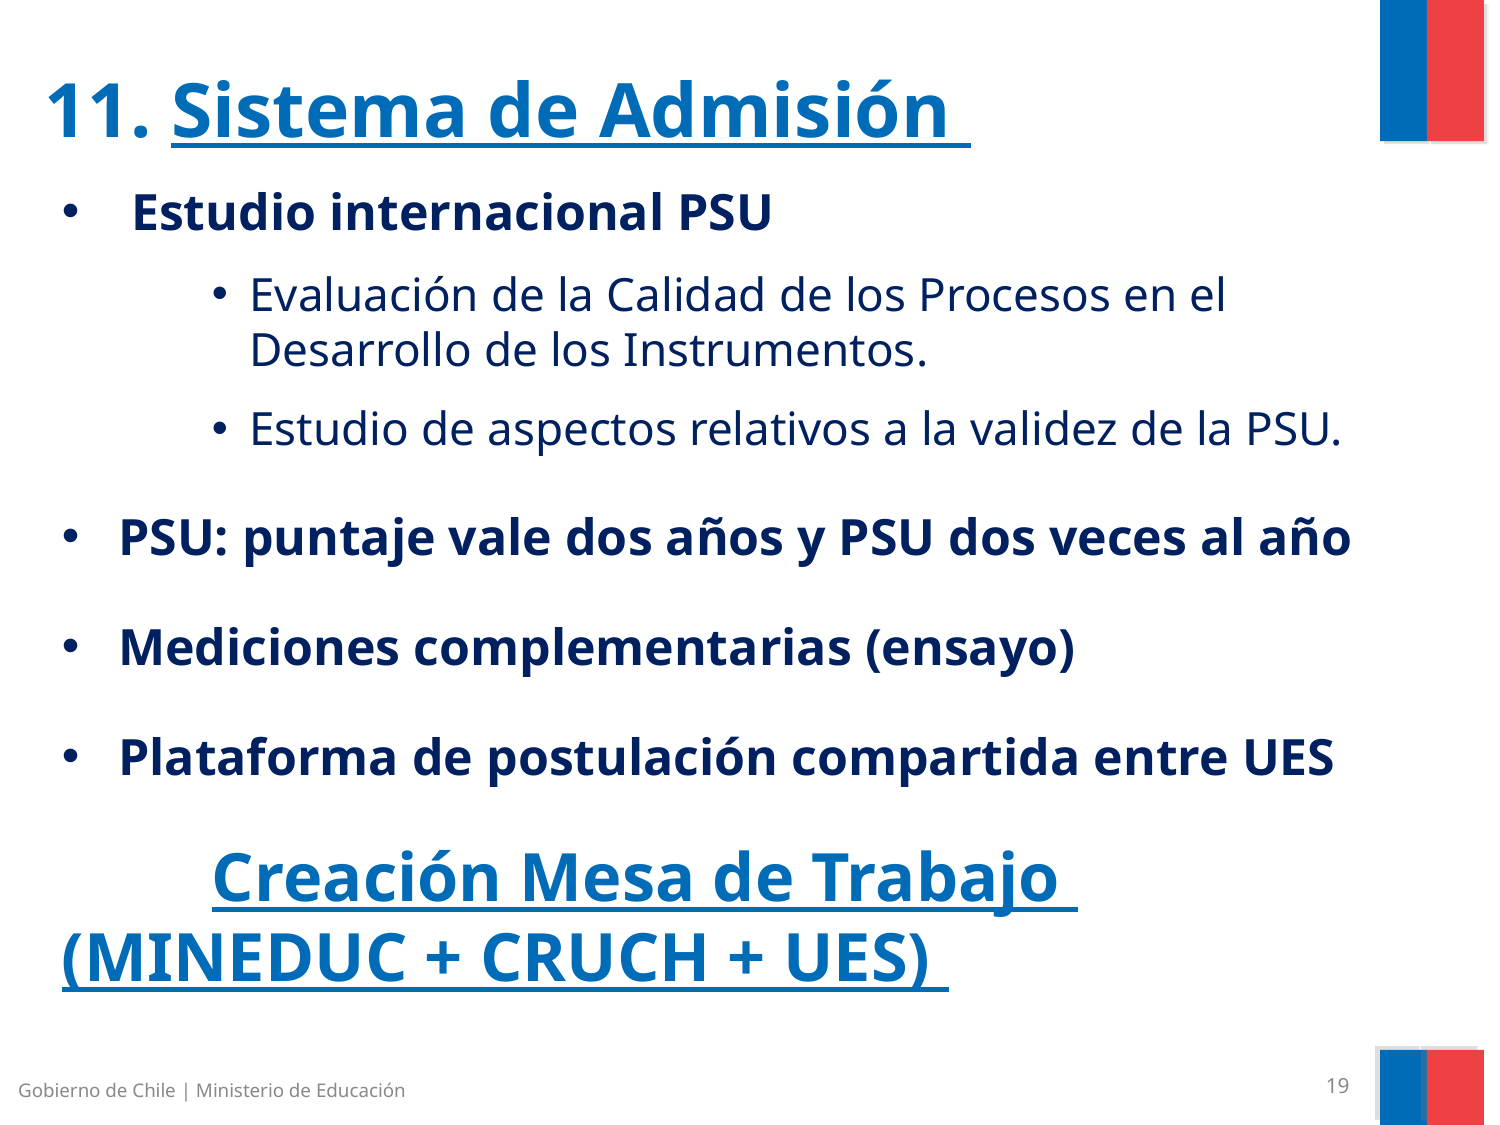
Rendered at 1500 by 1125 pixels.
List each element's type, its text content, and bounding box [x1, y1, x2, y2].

footer Gobierno de Chile | Ministerio de Educación [3, 1070, 479, 1112]
list Estudio internacional PSU Evaluación de la Calidad de los Procesos en el Desarrollo de los Instrumentos. Estudio de aspectos relativos a la validez de la PSU. PSU: puntaje vale dos años y PSU dos veces al año Mediciones complementarias (ensayo) Plataforma de postulación compartida entre UES Creación Mesa de Trabajo (MINEDUC + CRUCH + UES) [46, 172, 1389, 963]
title 11. Sistema de Admisión [29, 54, 1500, 243]
slide_number 19 [1014, 1070, 1365, 1103]
